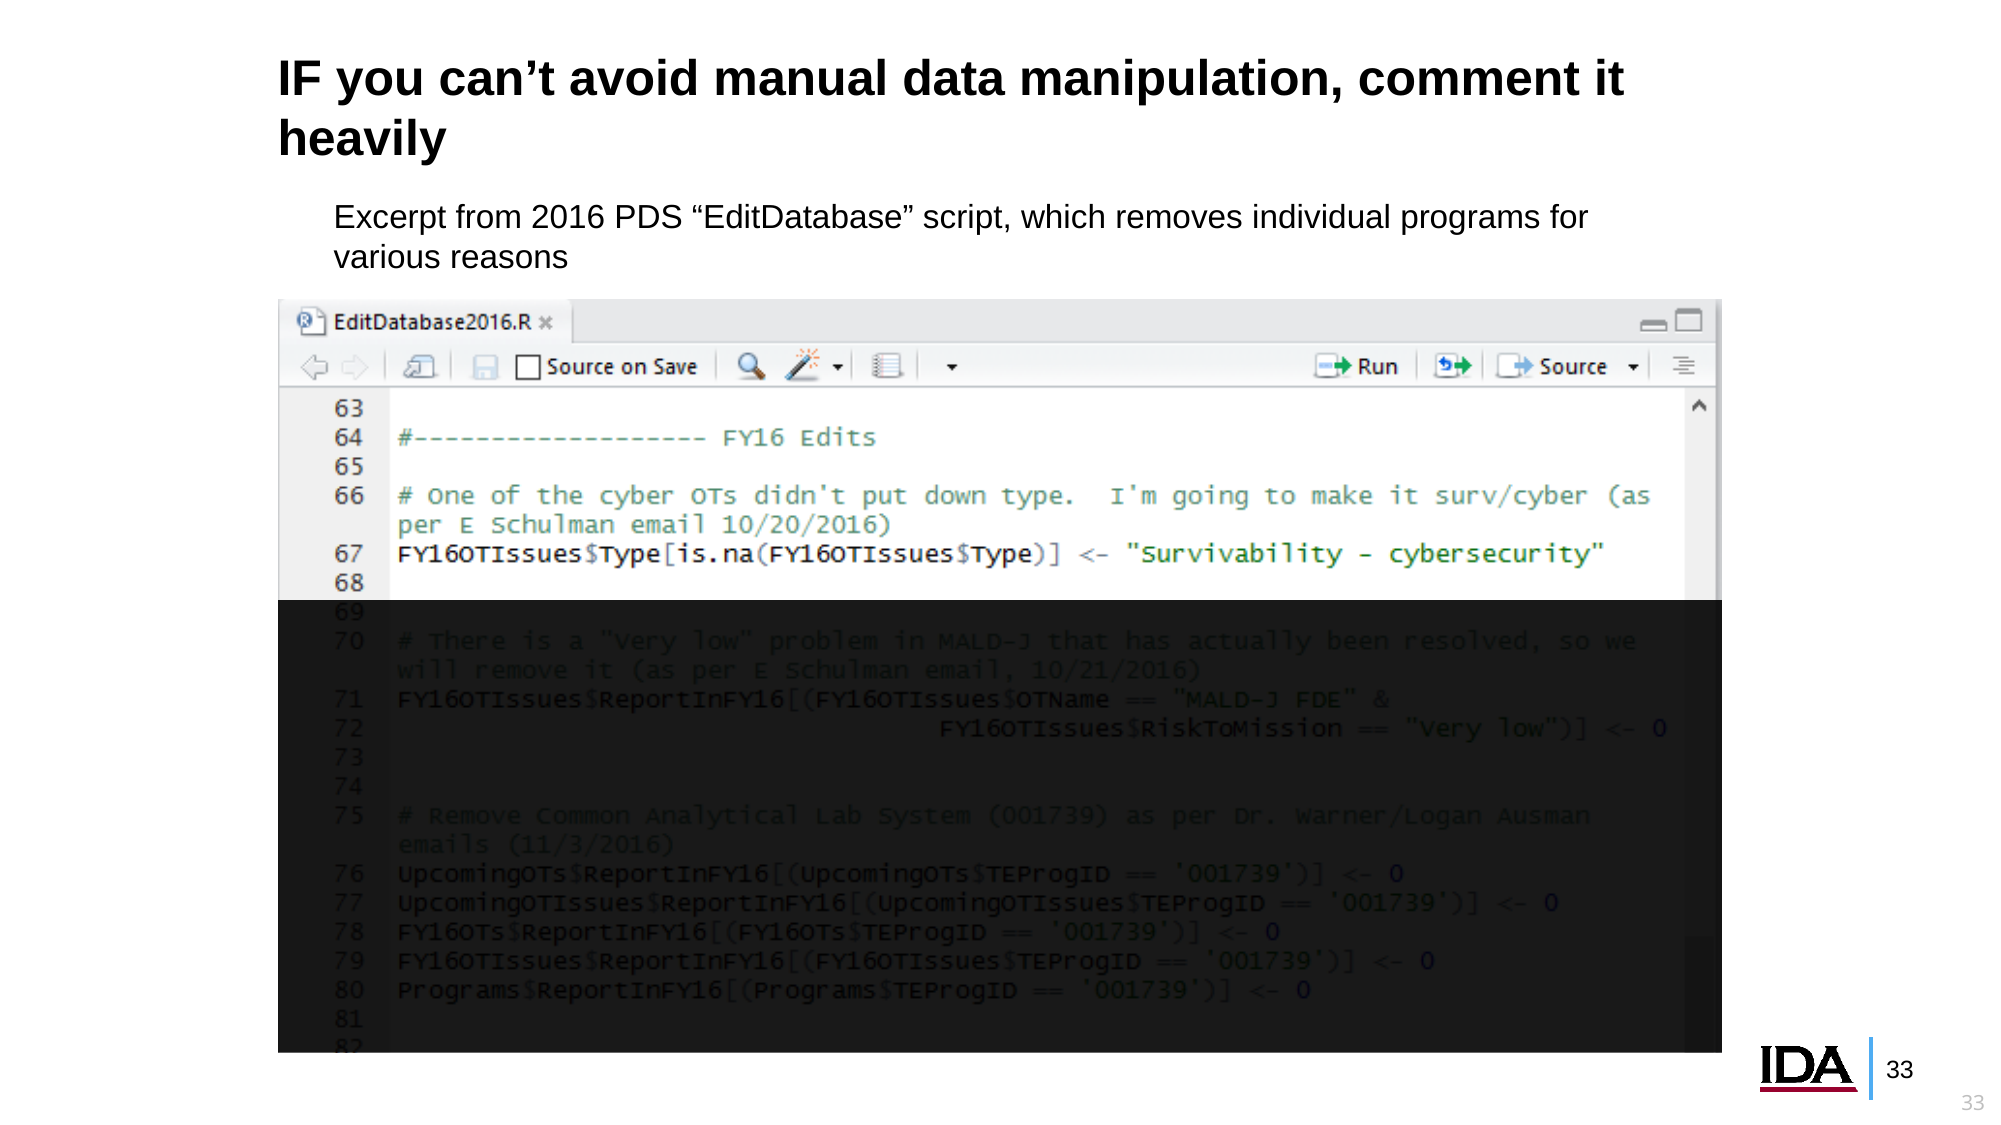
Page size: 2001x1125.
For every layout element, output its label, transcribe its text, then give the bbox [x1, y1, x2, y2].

slide_number 32 [1866, 1065, 2000, 1125]
title IF you can’t avoid manual data manipulation, comment it heavily [262, 26, 1738, 184]
text_box Excerpt from 2016 PDS “EditDatabase” script, which removes individual programs for various reasons [318, 187, 1682, 283]
picture [277, 299, 1723, 1053]
picture [1760, 1046, 1858, 1092]
